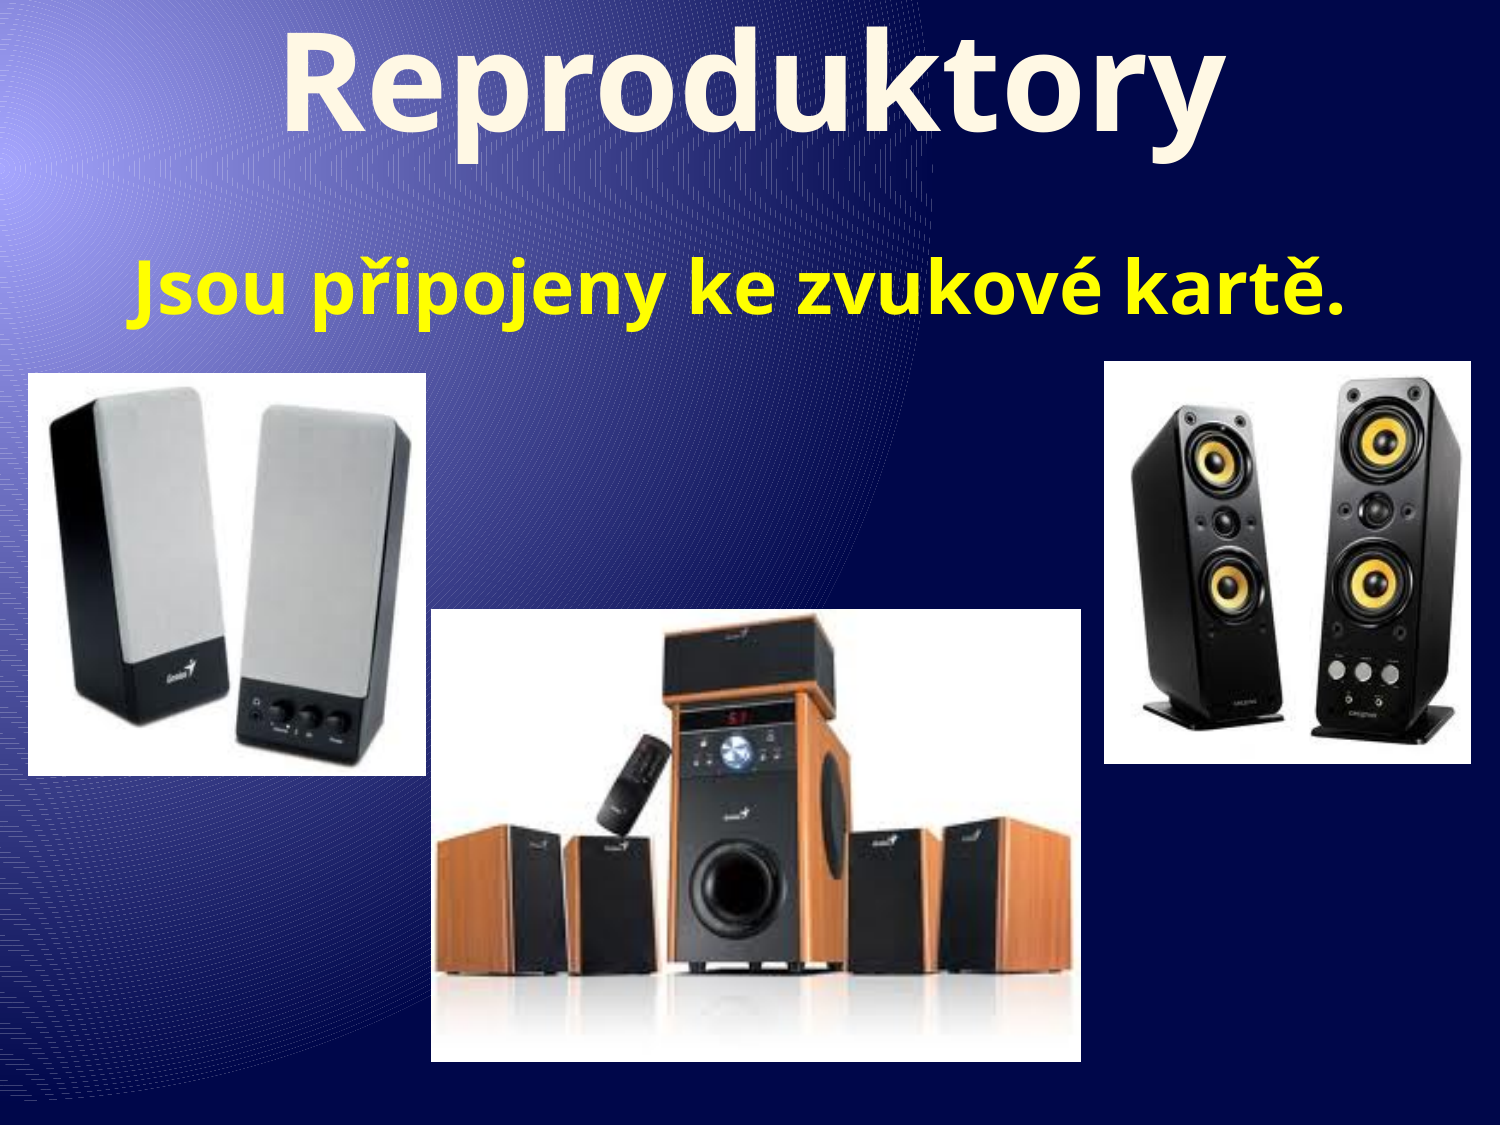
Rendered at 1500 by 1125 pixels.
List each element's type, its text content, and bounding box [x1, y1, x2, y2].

picture [28, 373, 426, 776]
list Jsou připojeny ke zvukové kartě. [64, 231, 1415, 374]
title Reproduktory [76, 30, 1427, 161]
picture [430, 609, 1081, 1062]
picture [1104, 361, 1471, 765]
